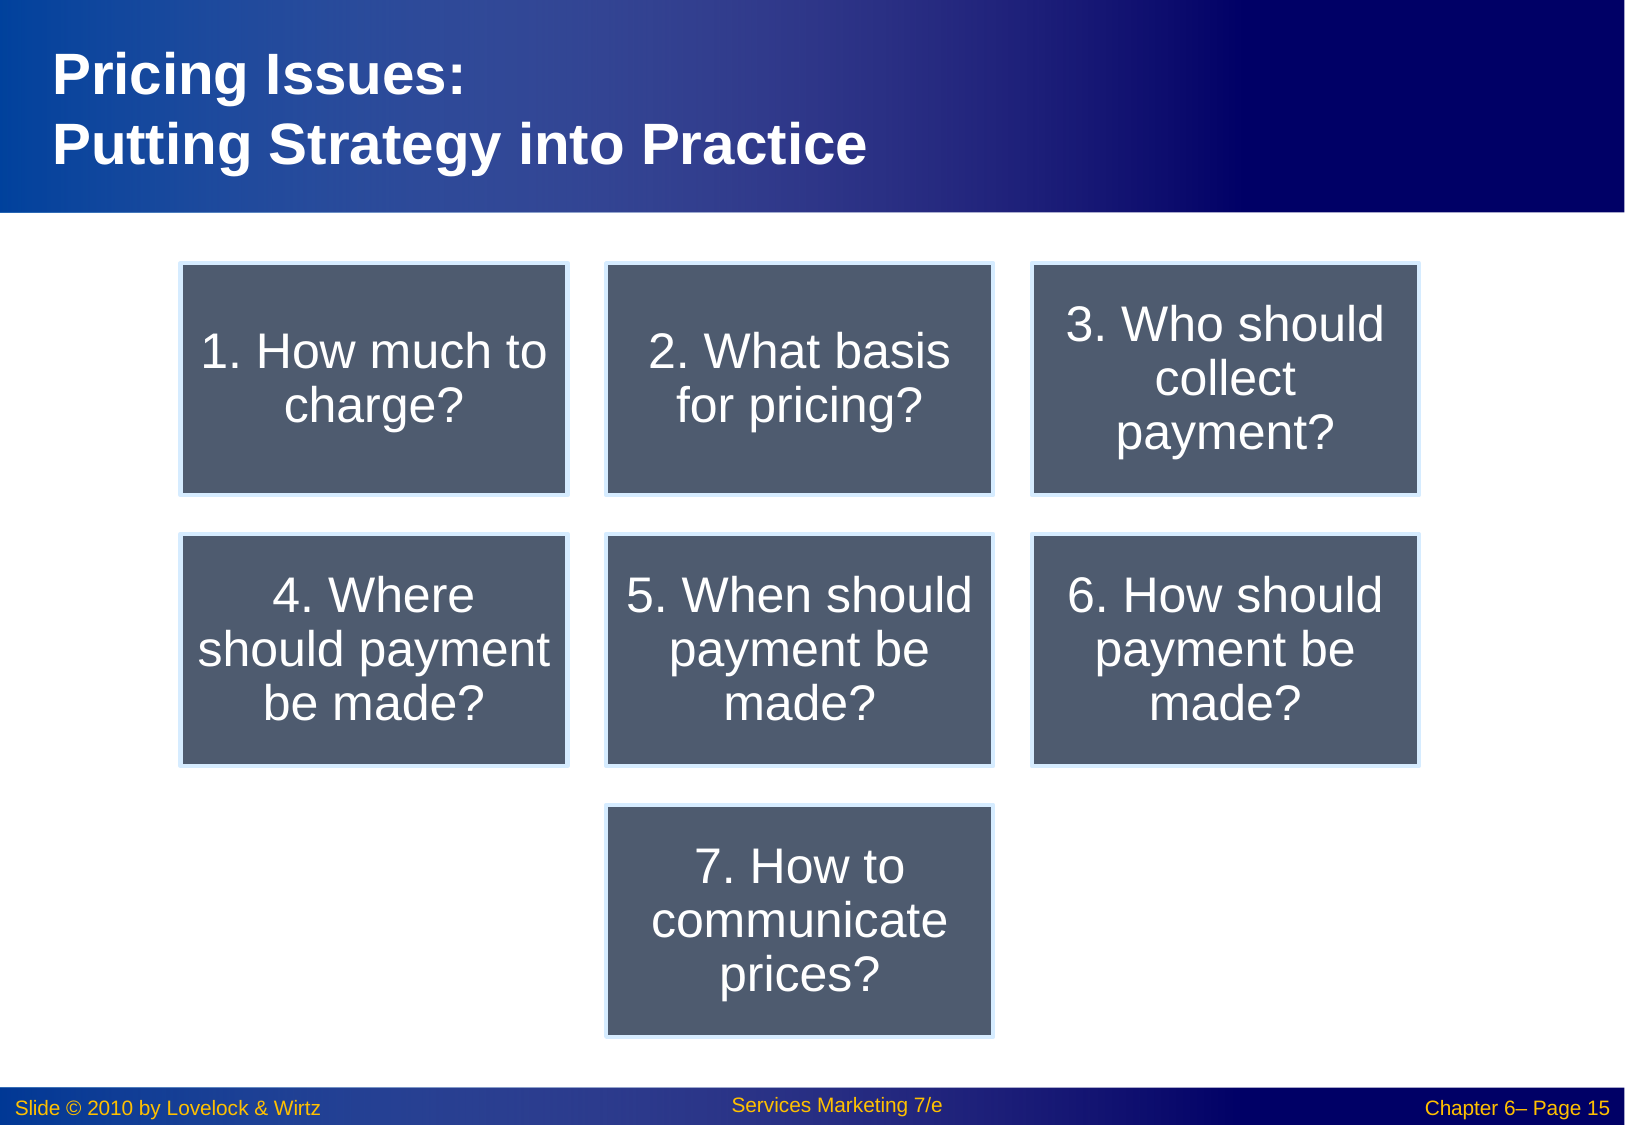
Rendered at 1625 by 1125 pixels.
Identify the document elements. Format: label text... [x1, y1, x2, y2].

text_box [99, 262, 1500, 1038]
title Pricing Issues: Putting Strategy into Practice [36, 37, 1088, 176]
